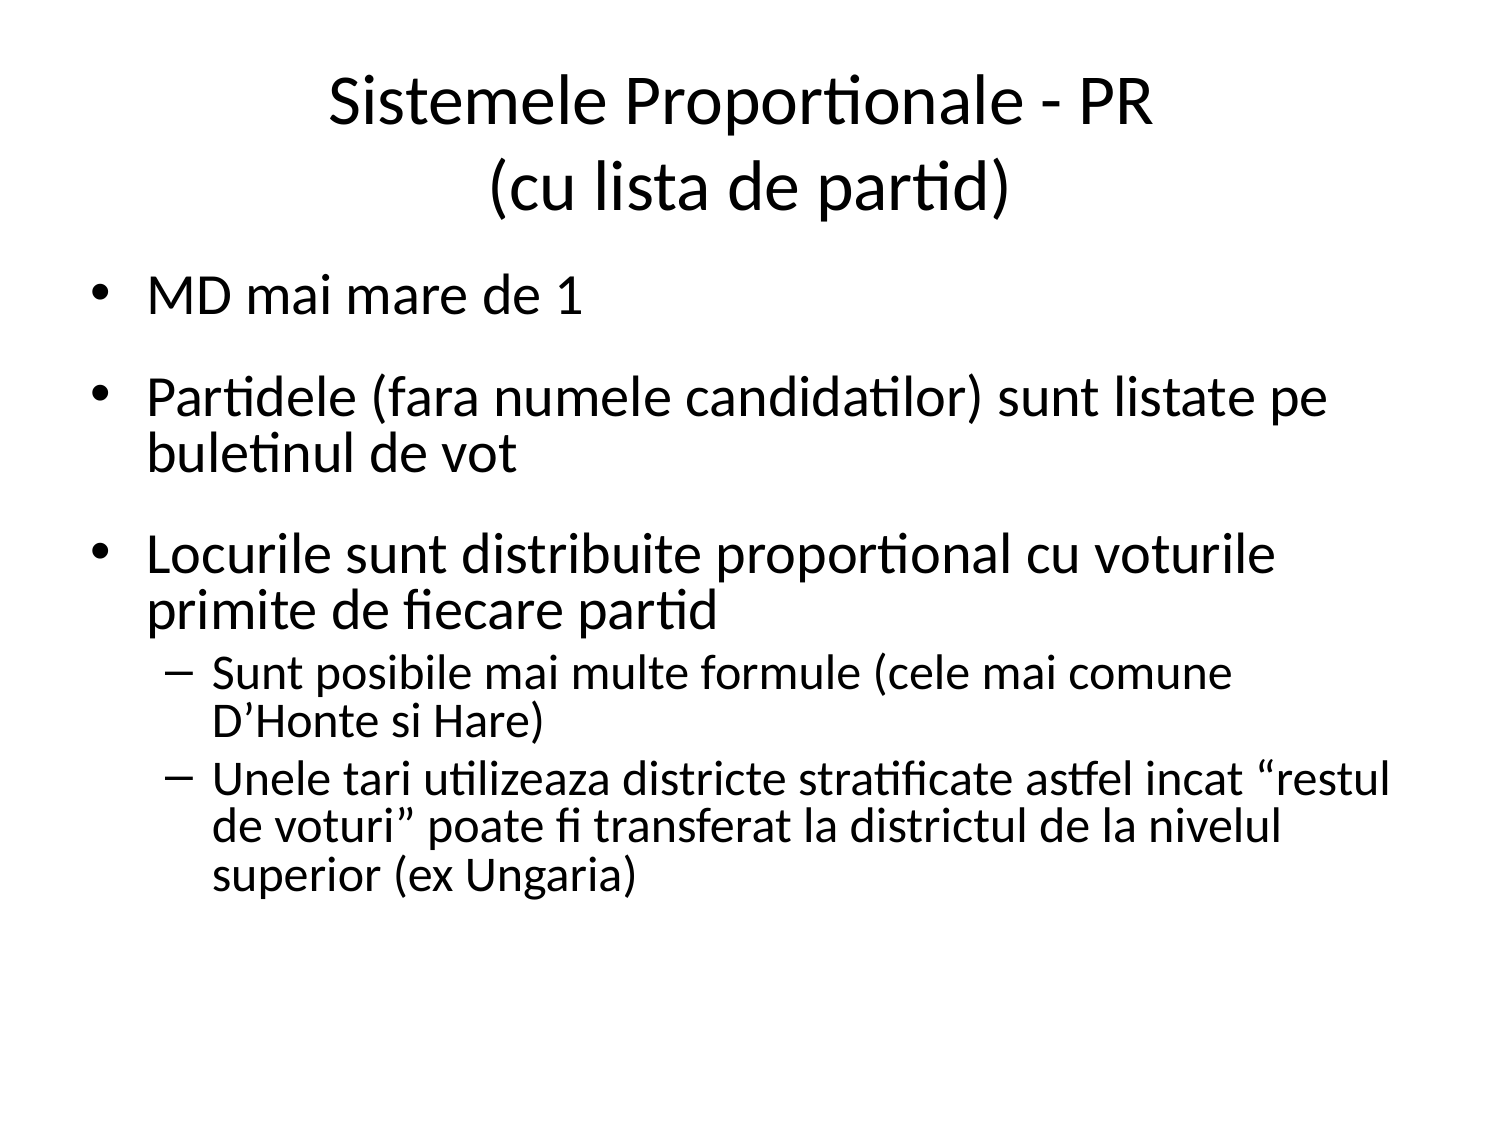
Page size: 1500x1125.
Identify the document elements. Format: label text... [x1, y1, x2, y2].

list MD mai mare de 1 Partidele (fara numele candidatilor) sunt listate pe buletinul de vot Locurile sunt distribuite proportional cu voturile primite de fiecare partid Sunt posibile mai multe formule (cele mai comune D’Honte si Hare) Unele tari utilizeaza districte stratificate astfel incat “restul de voturi” poate fi transferat la districtul de la nivelul superior (ex Ungaria) [75, 262, 1425, 1005]
title Sistemele Proportionale - PR (cu lista de partid) [75, 45, 1425, 233]
